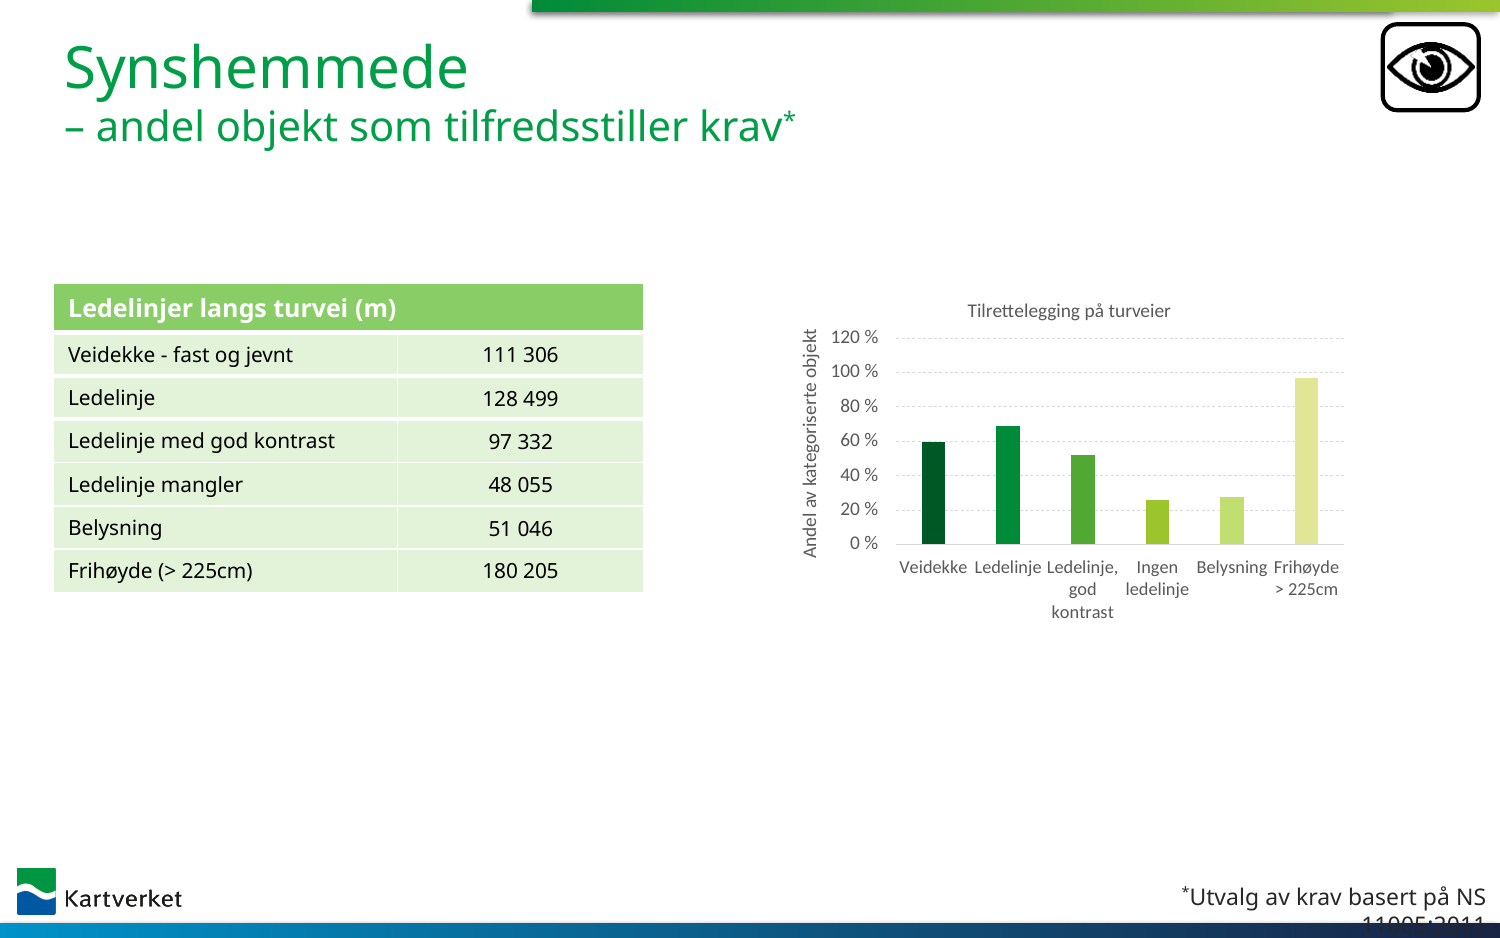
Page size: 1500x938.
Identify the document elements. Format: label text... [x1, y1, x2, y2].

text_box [1382, 24, 1480, 111]
table_cell 180 205 [398, 550, 643, 592]
picture [791, 291, 1348, 630]
table_cell Frihøyde (> 225cm) [54, 550, 397, 592]
table_cell 97 332 [398, 421, 643, 462]
text_box *Utvalg av krav basert på NS 11005:2011 [1068, 873, 1500, 938]
table_cell Veidekke - fast og jevnt [54, 335, 397, 374]
table_cell Belysning [54, 507, 397, 548]
table_header Ledelinjer langs turvei (m) [54, 284, 643, 330]
text_box Synshemmede – andel objekt som tilfredsstiller krav* [49, 24, 1431, 158]
table_cell Ledelinje med god kontrast [54, 421, 397, 462]
table_cell 51 046 [398, 507, 643, 548]
table_cell 48 055 [398, 463, 643, 505]
table_cell Ledelinje [54, 378, 397, 417]
table_cell 128 499 [398, 378, 643, 417]
table_cell 111 306 [398, 335, 643, 374]
table_cell Ledelinje mangler [54, 463, 397, 505]
